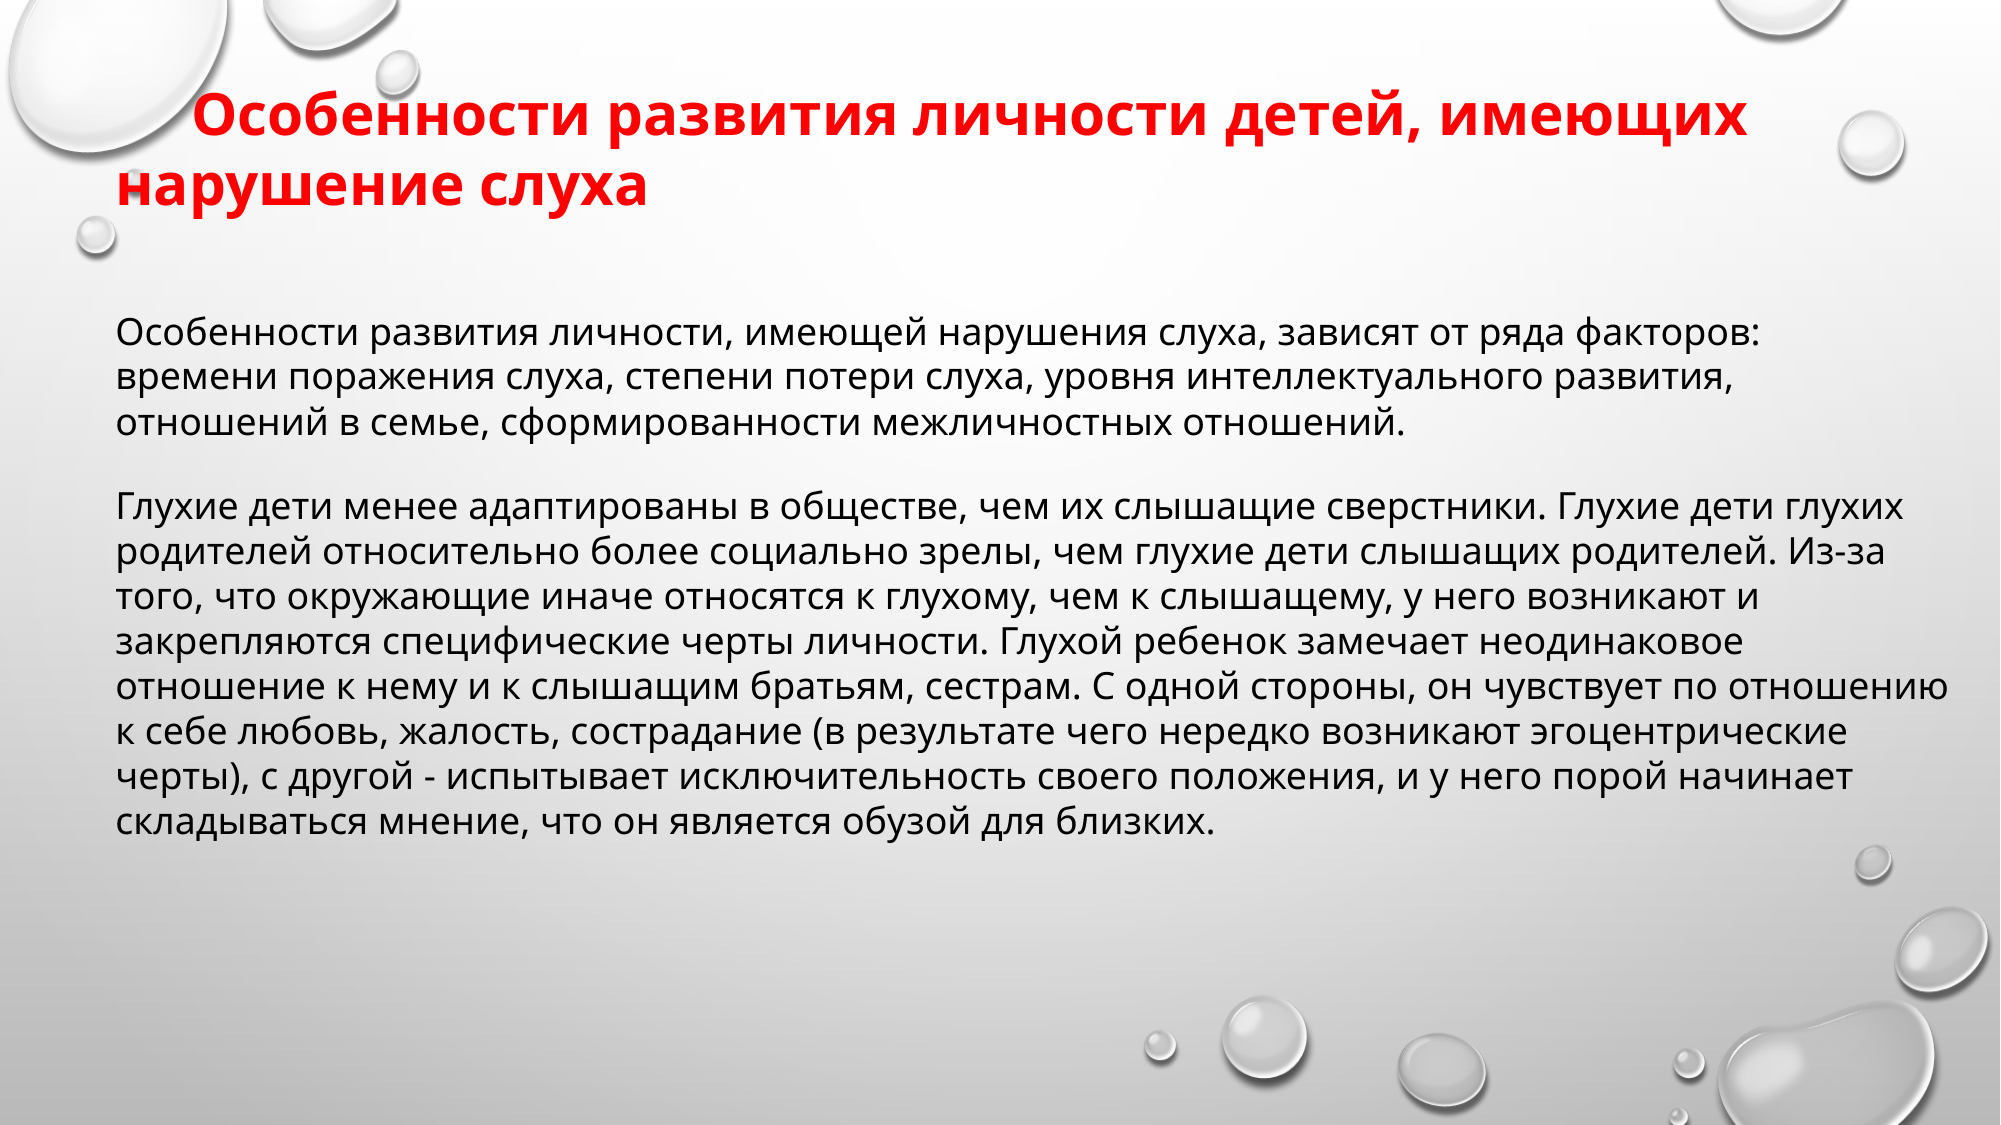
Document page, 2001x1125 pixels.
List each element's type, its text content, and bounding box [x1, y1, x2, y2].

text_box Особенности развития личности детей, имеющих нарушение слуха Особенности развития личности, имеющей нарушения слуха, зависят от ряда факторов: времени поражения слуха, степени потери слуха, уровня интеллектуального развития, отношений в семье, сформированности межличностных отношений. [100, 70, 1874, 429]
picture [0, 0, 2000, 1125]
text_box Глухие дети менее адаптированы в обществе, чем их слышащие сверстники. Глухие дети глухих родителей относительно более социально зрелы, чем глухие дети слышащих родителей. Из-за того, что окружающие иначе относятся к глухому, чем к слышащему, у него возникают и закрепляются специфические черты личности. Глухой ребенок замечает неодинаковое отношение к нему и к слышащим братьям, сестрам. С одной стороны, он чувствует по отношению к себе любовь, жалость, сострадание (в результате чего нередко возникают эгоцентрические черты), с другой - испытывает исключительность своего положения, и у него порой начинает складываться мнение, что он является обузой для близких. [100, 429, 1979, 850]
